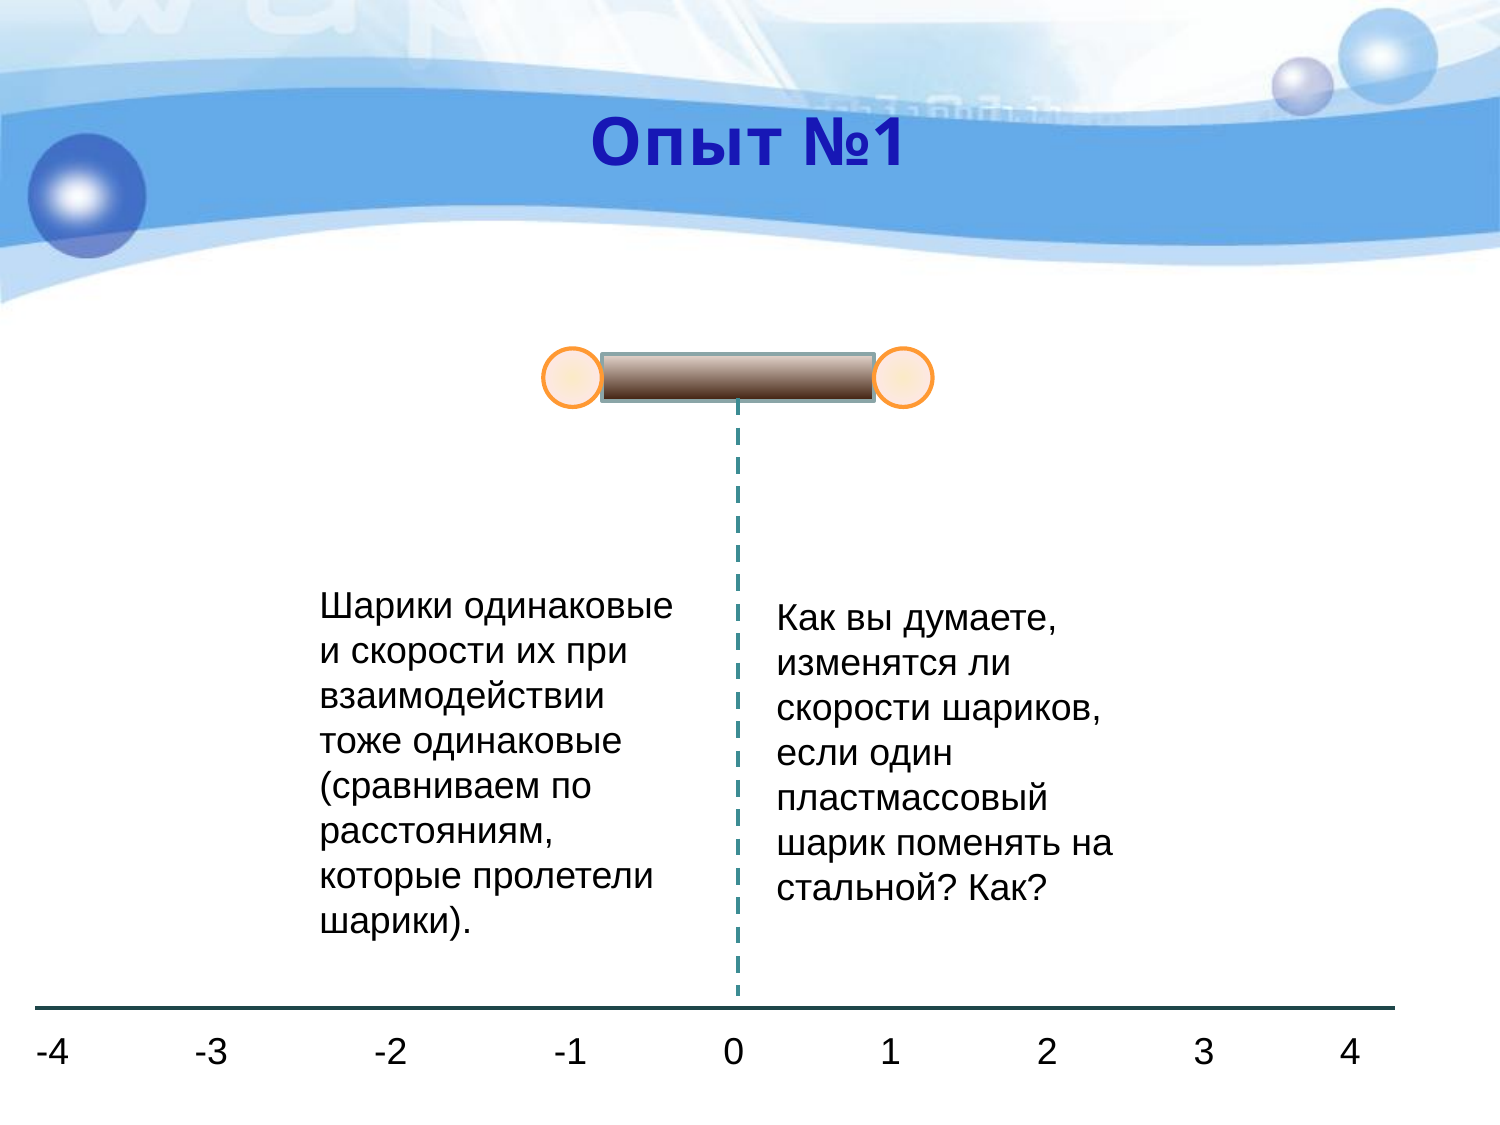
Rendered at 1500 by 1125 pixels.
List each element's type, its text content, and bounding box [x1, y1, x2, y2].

text_box Как вы думаете, изменятся ли скорости шариков, если один пластмассовый шарик поменять на стальной? Как? [761, 585, 1137, 916]
text_box [600, 352, 876, 403]
text_box -4 -3 -2 -1 0 1 2 3 4 [21, 1019, 1380, 1080]
title Опыт №1 [74, 44, 1426, 233]
text_box [871, 346, 935, 410]
text_box [541, 346, 604, 410]
text_box Шарики одинаковые и скорости их при взаимодействии тоже одинаковые (сравниваем по расстояниям, которые пролетели шарики). [304, 574, 692, 949]
picture [0, 0, 1500, 1125]
